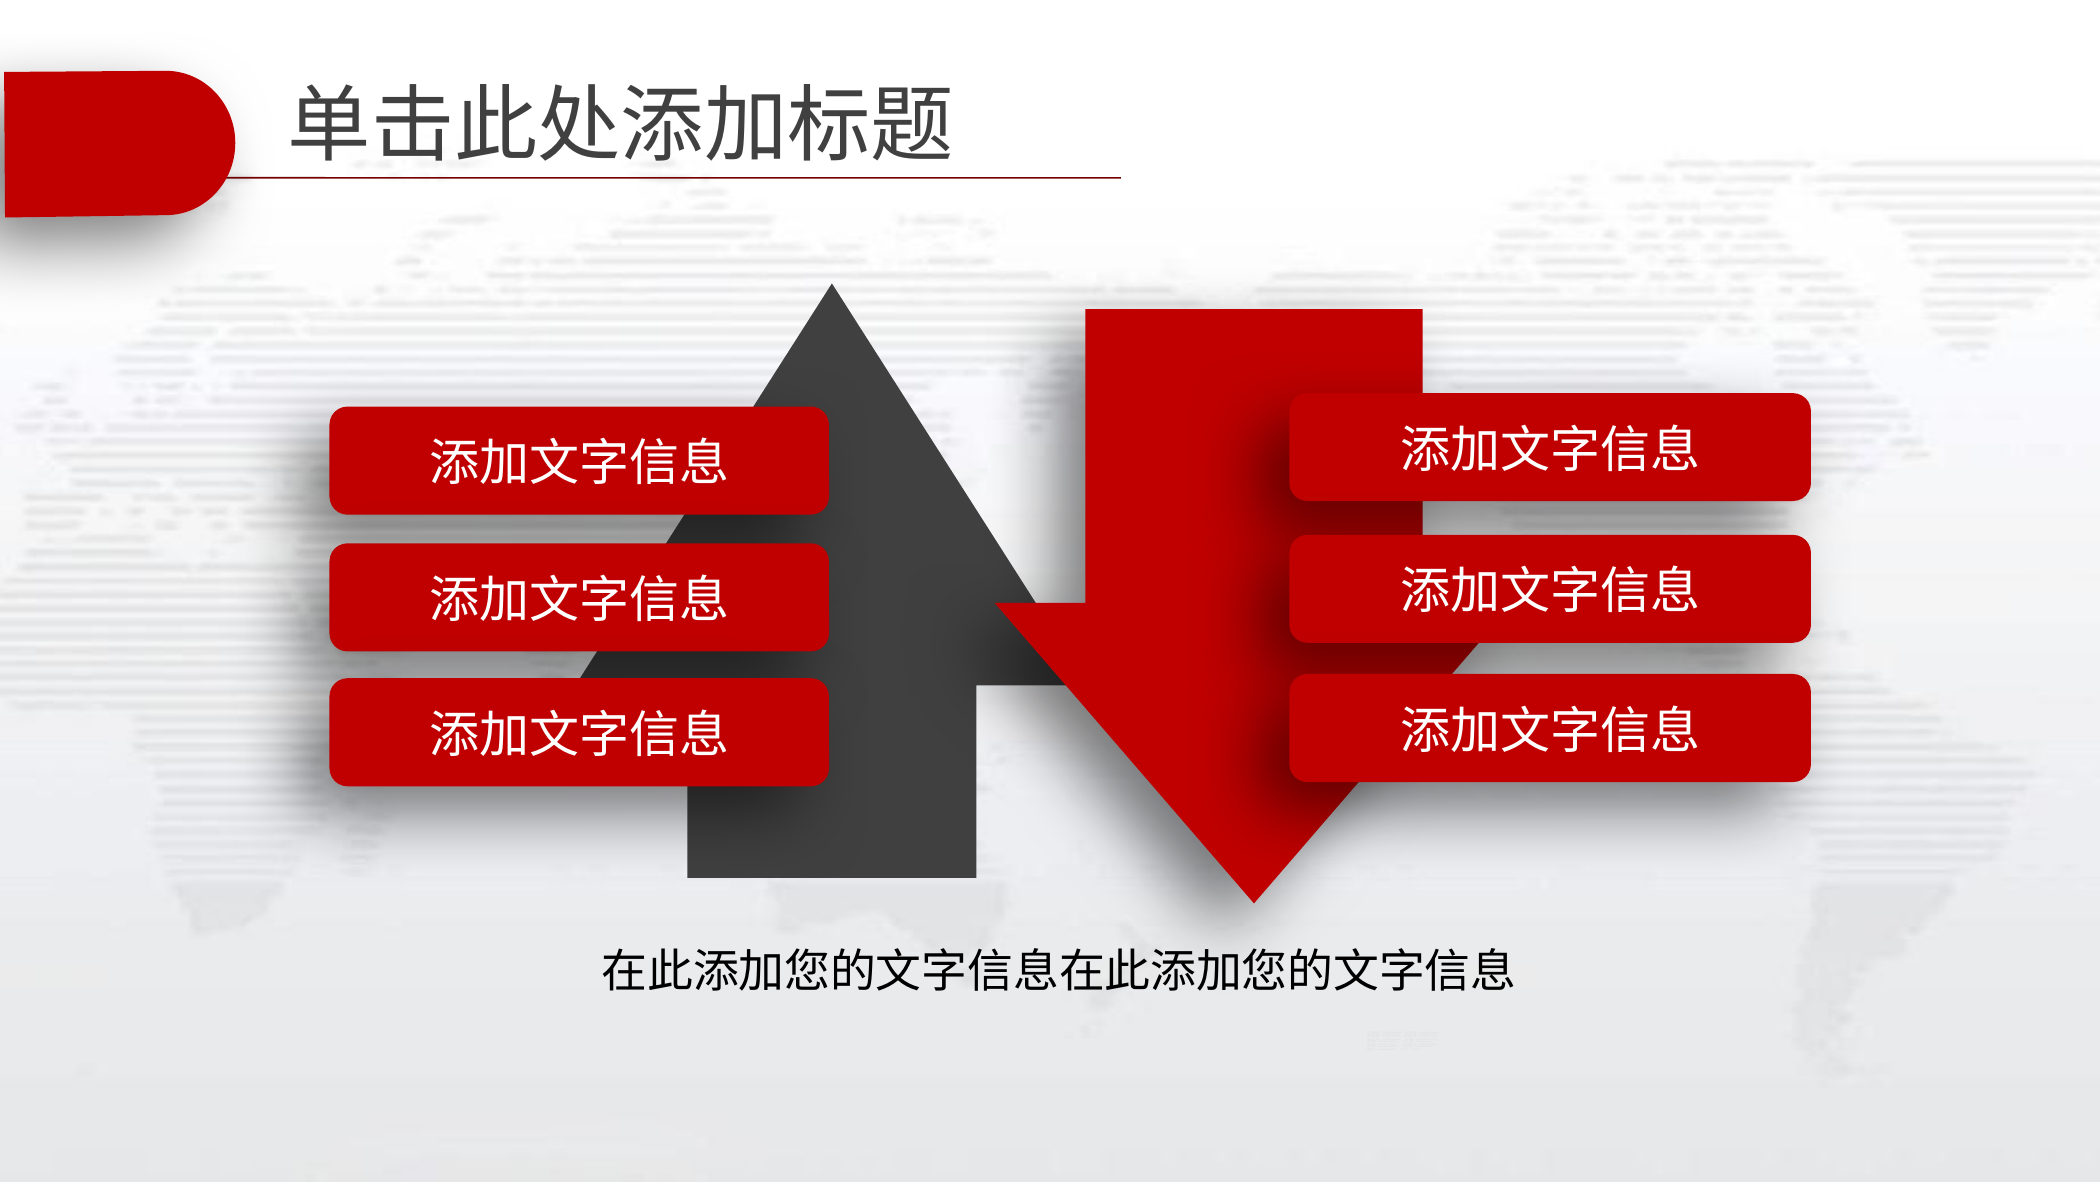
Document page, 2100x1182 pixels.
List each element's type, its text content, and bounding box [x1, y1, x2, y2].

picture [0, 0, 2100, 1182]
text_box [992, 306, 1425, 906]
text_box 添加文字信息 [1287, 671, 1814, 785]
text_box 在此添加您的文字信息在此添加您的文字信息 [507, 929, 1611, 1010]
text_box 添加文字信息 [327, 676, 832, 789]
text_box 添加文字信息 [327, 404, 832, 517]
text_box 添加文字信息 [1287, 532, 1814, 645]
title 单击此处添加标题 [270, 47, 1691, 196]
text_box [687, 283, 1004, 878]
text_box 添加文字信息 [327, 541, 832, 654]
text_box 添加文字信息 [1287, 390, 1814, 504]
